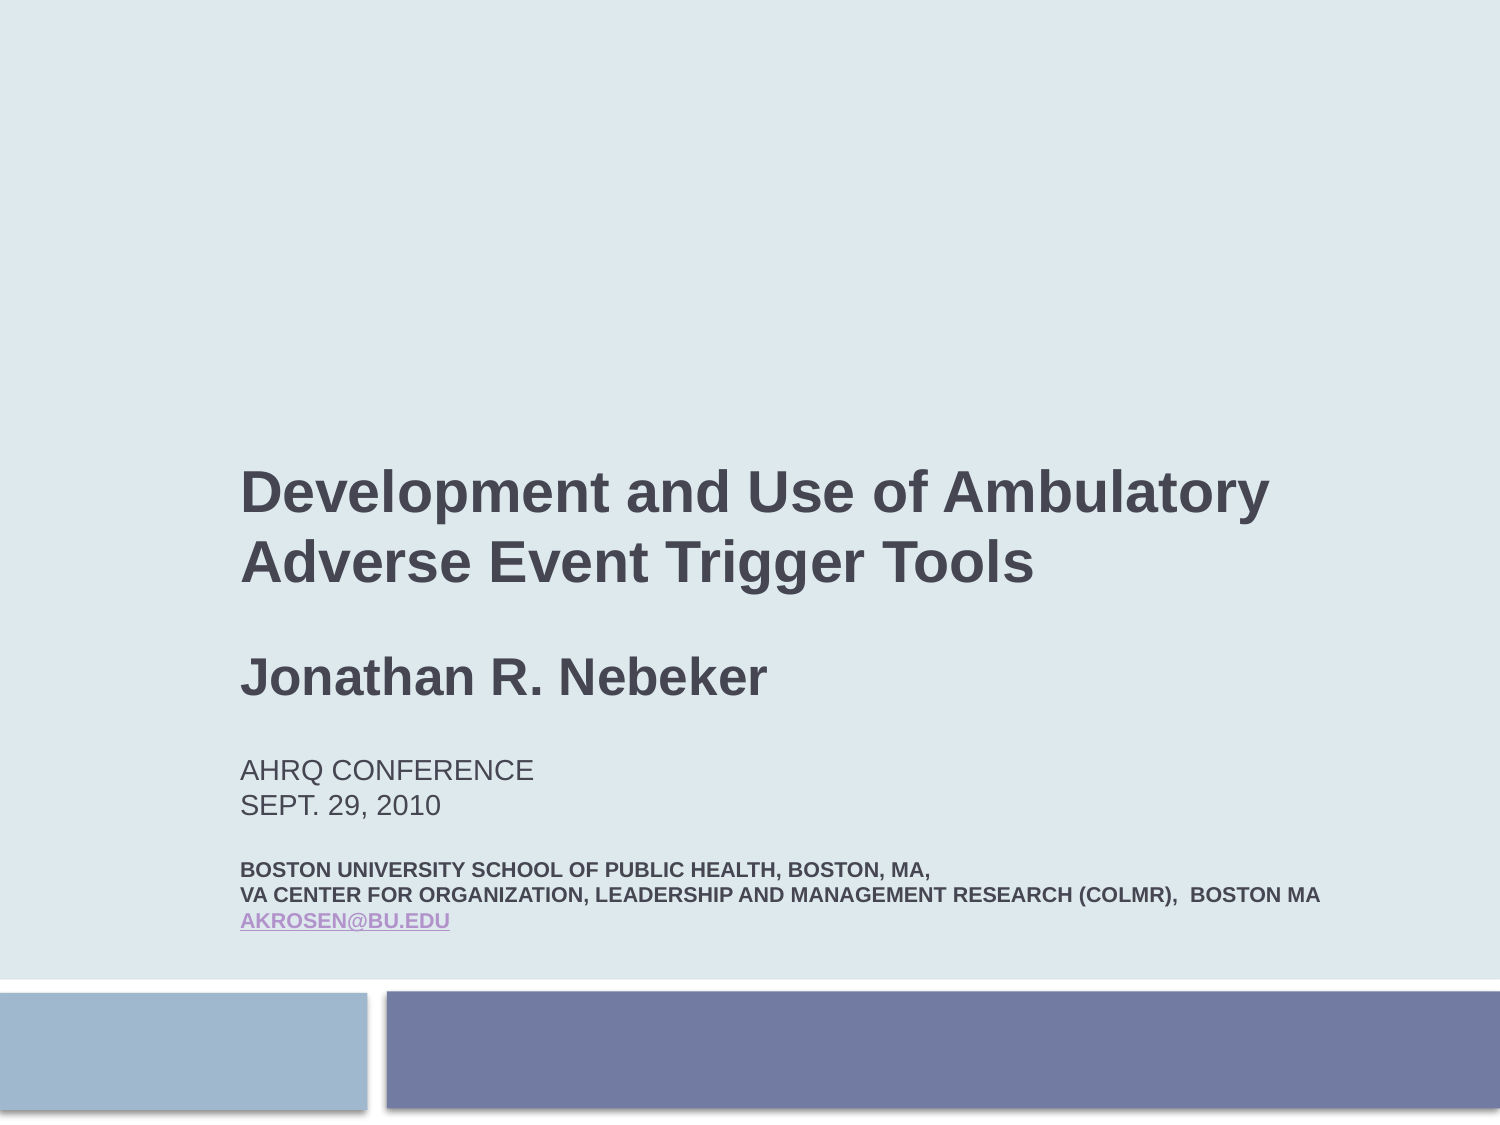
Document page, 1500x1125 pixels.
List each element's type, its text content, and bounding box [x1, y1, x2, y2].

title Development and Use of Ambulatory Adverse Event Trigger Tools Jonathan R. Nebeker AHRQ Conference Sept. 29, 2010 Boston University School of Public Health, Boston, MA, VA Center for Organization, Leadership and Management Research (COLMR), Boston MA akrosen@bu.edu [224, 412, 1351, 976]
